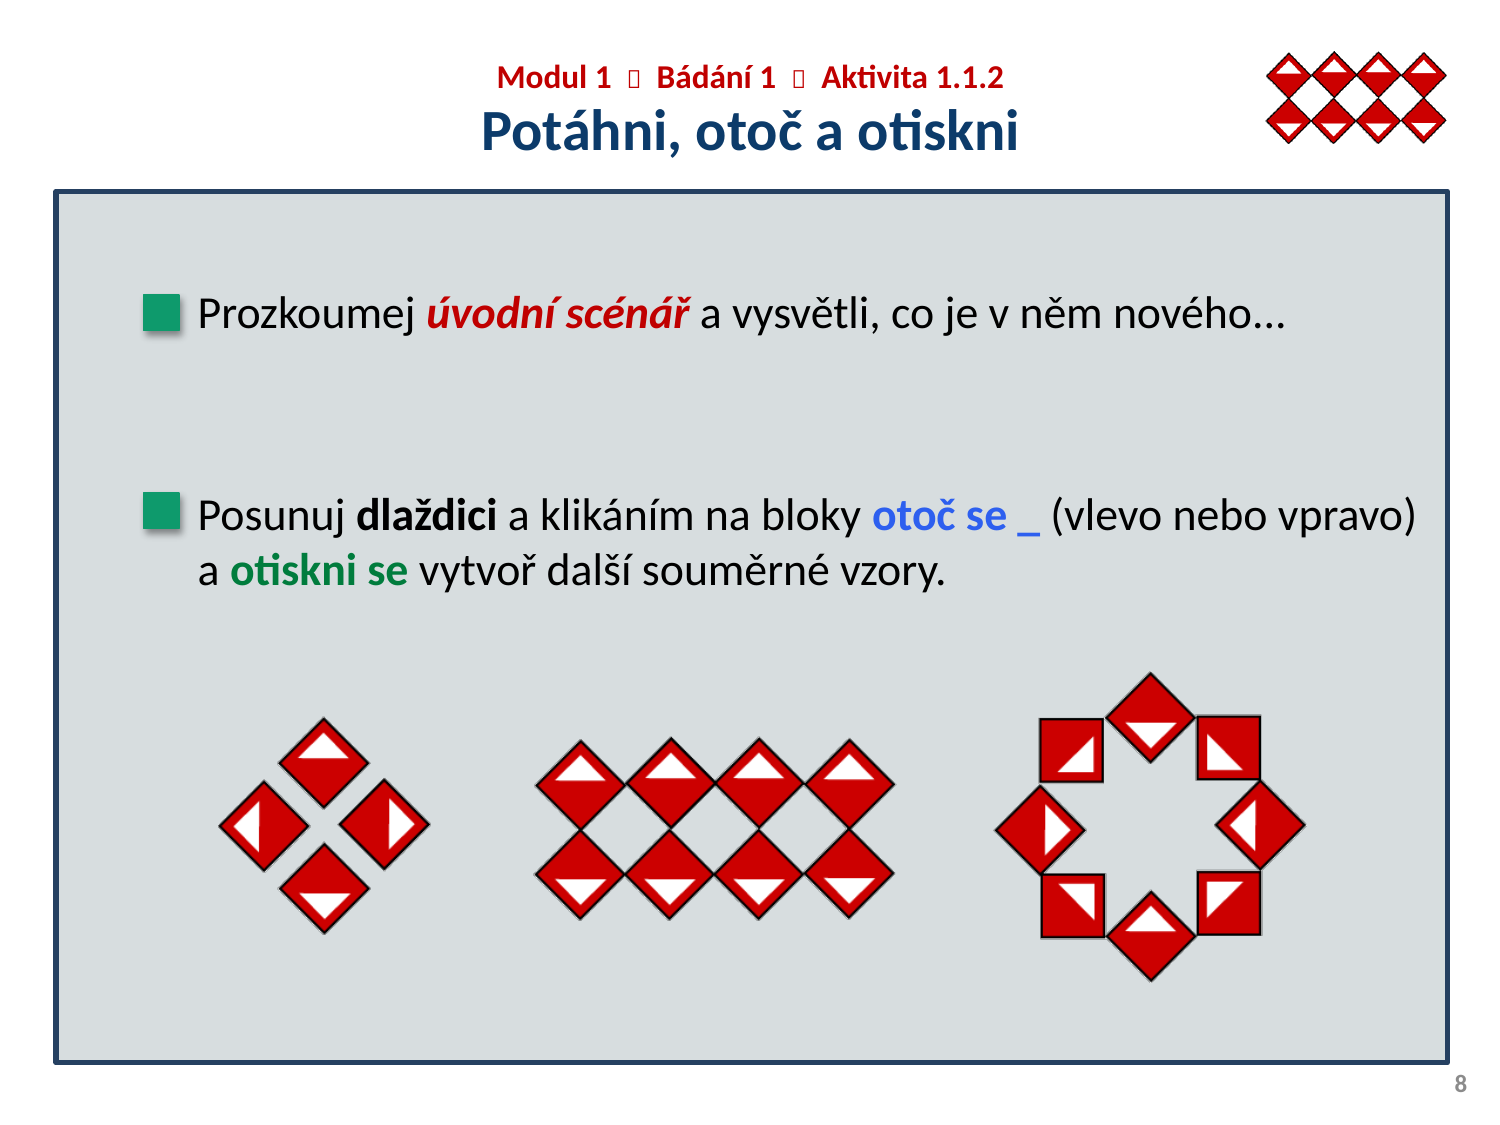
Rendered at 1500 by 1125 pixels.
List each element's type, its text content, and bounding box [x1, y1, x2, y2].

text_box Modul 1  Bádání 1  Aktivita 1.1.2 Potáhni, otoč a otiskni [187, 47, 1314, 170]
picture [218, 671, 1307, 983]
text_box [143, 294, 180, 331]
text_box Prozkoumej úvodní scénář a vysvětli, co je v něm nového... Posunuj dlaždici a klikáním na bloky otoč se _ (vlevo nebo vpravo) a otiskni se vytvoř další souměrné vzory. [54, 189, 1449, 1065]
text_box [143, 492, 180, 529]
slide_number 8 [1219, 1062, 1483, 1104]
picture [1265, 51, 1447, 144]
